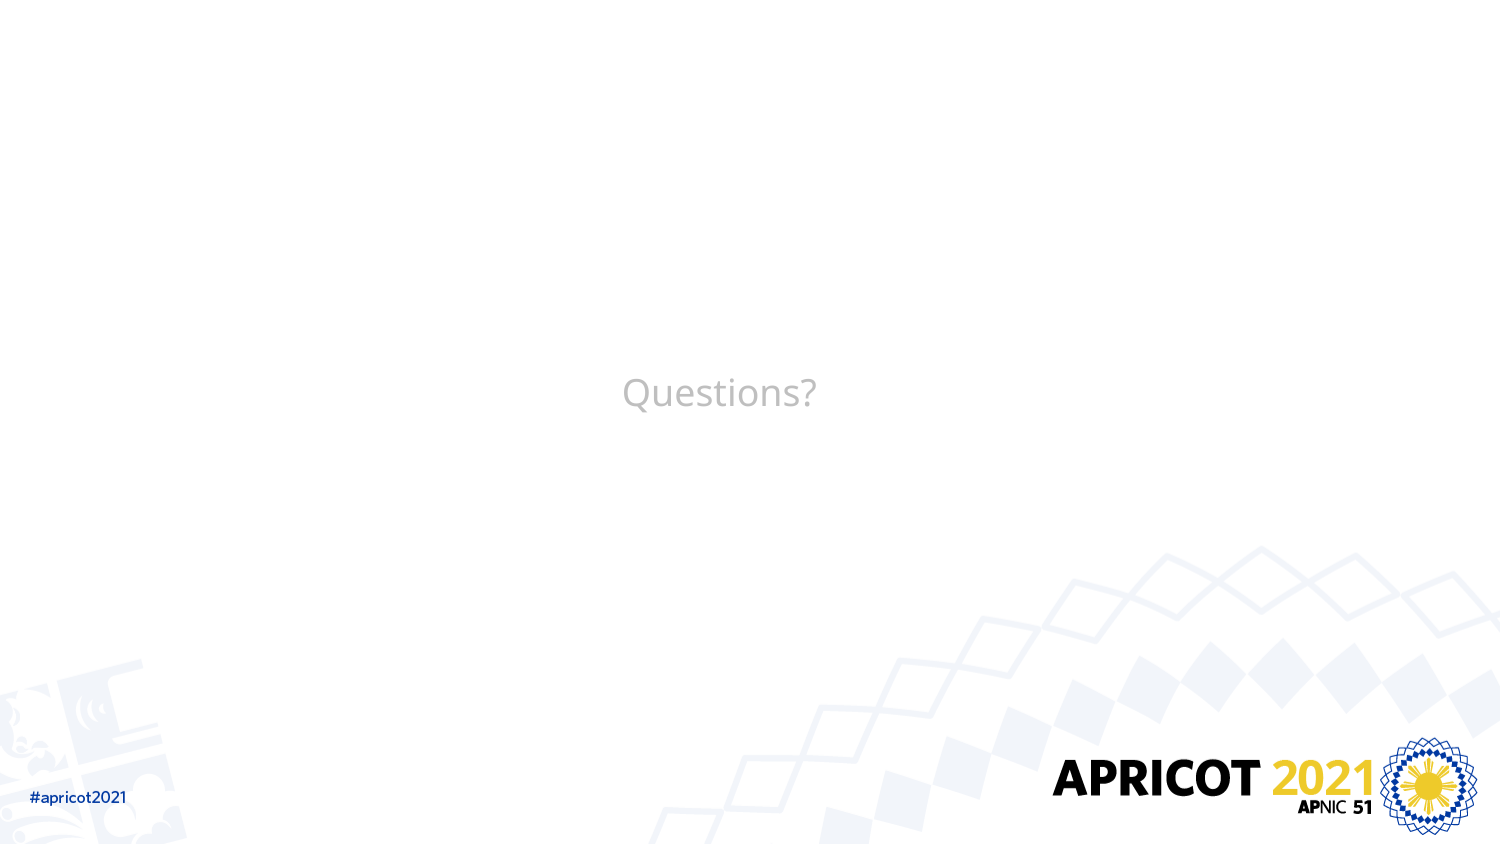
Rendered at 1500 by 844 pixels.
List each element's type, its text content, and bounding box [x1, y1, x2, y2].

picture [0, 0, 1500, 844]
text_box Questions? [614, 361, 825, 422]
